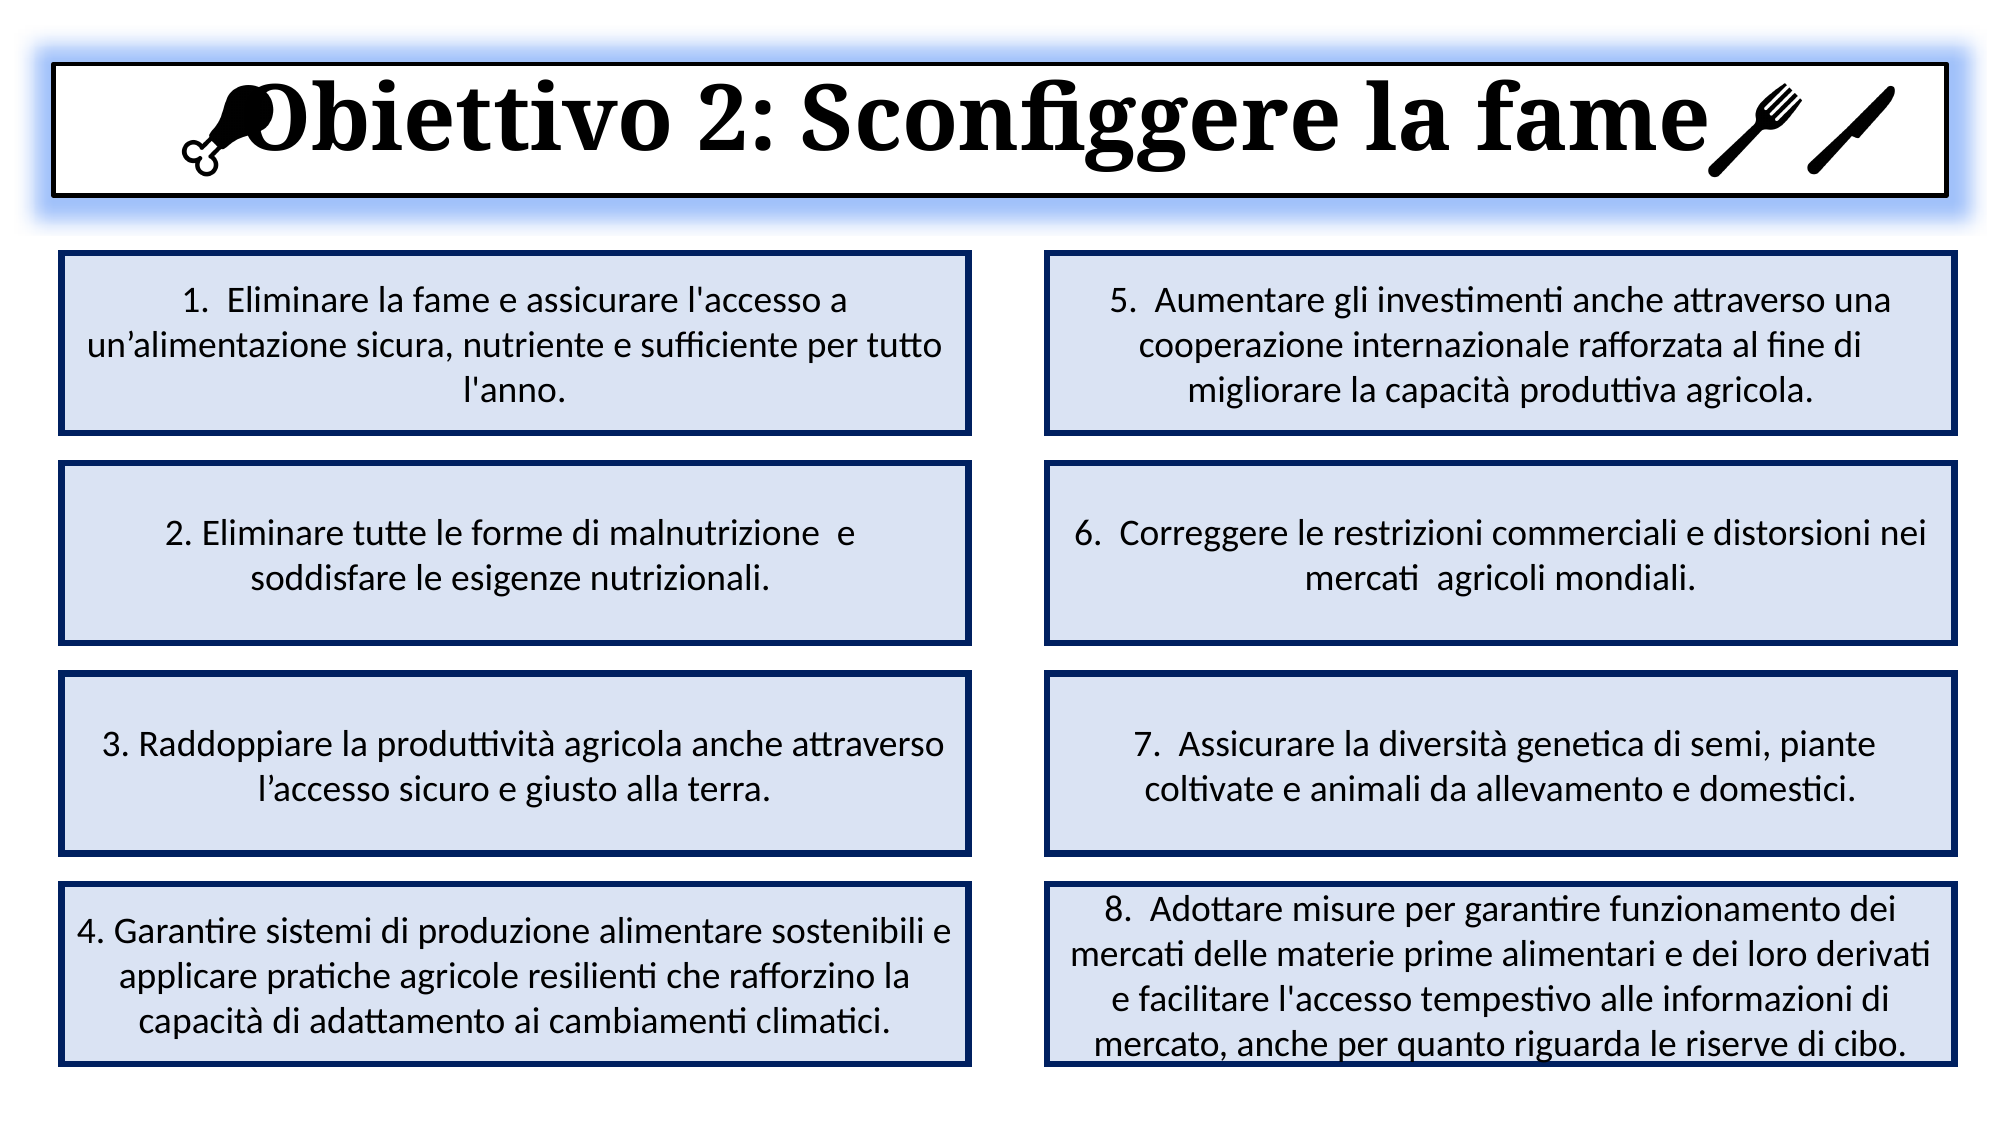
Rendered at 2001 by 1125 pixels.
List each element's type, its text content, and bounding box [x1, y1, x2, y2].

text_box 1. Eliminare la fame e assicurare l'accesso a un’alimentazione sicura, nutriente e sufficiente per tutto l'anno. [60, 252, 969, 434]
text_box 8. Adottare misure per garantire funzionamento dei mercati delle materie prime alimentari e dei loro derivati e facilitare l'accesso tempestivo alle informazioni di mercato, anche per quanto riguarda le riserve di cibo. [1046, 883, 1955, 1065]
text_box 6. Correggere le restrizioni commerciali e distorsioni nei mercati agricoli mondiali. [1046, 462, 1955, 644]
picture [175, 77, 281, 183]
text_box 5. Aumentare gli investimenti anche attraverso una cooperazione internazionale rafforzata al fine di migliorare la capacità produttiva agricola. [1046, 252, 1955, 434]
text_box 2. Eliminare tutte le forme di malnutrizione e soddisfare le esigenze nutrizionali. [60, 462, 969, 644]
picture [1702, 77, 1904, 183]
text_box 4. Garantire sistemi di produzione alimentare sostenibili e applicare pratiche agricole resilienti che rafforzino la capacità di adattamento ai cambiamenti climatici. [60, 883, 969, 1065]
text_box Obiettivo 2: Sconfiggere la fame [53, 64, 1947, 196]
text_box 7. Assicurare la diversità genetica di semi, piante coltivate e animali da allevamento e domestici. [1046, 672, 1955, 854]
text_box 3. Raddoppiare la produttività agricola anche attraverso l’accesso sicuro e giusto alla terra. [60, 672, 969, 854]
